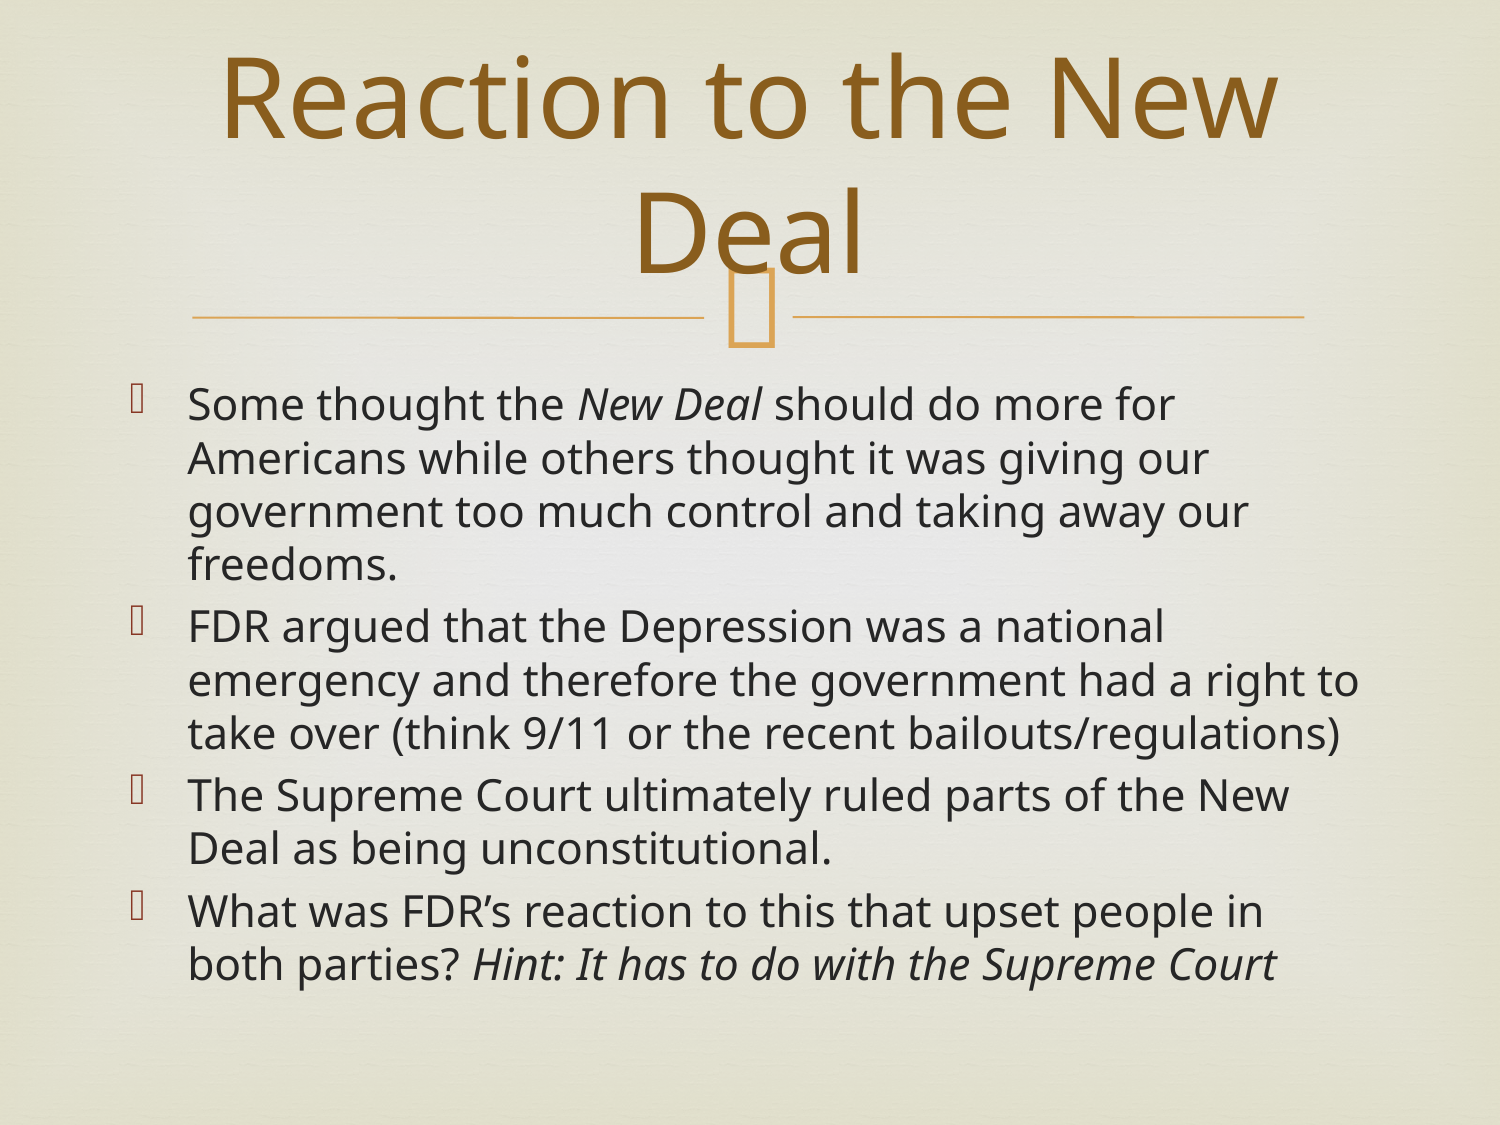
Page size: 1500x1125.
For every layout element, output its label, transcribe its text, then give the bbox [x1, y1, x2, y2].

title Reaction to the New Deal [112, 55, 1386, 267]
list Some thought the New Deal should do more for Americans while others thought it was giving our government too much control and taking away our freedoms. FDR argued that the Depression was a national emergency and therefore the government had a right to take over (think 9/11 or the recent bailouts/regulations) The Supreme Court ultimately ruled parts of the New Deal as being unconstitutional. What was FDR’s reaction to this that upset people in both parties? Hint: It has to do with the Supreme Court [114, 368, 1386, 1005]
